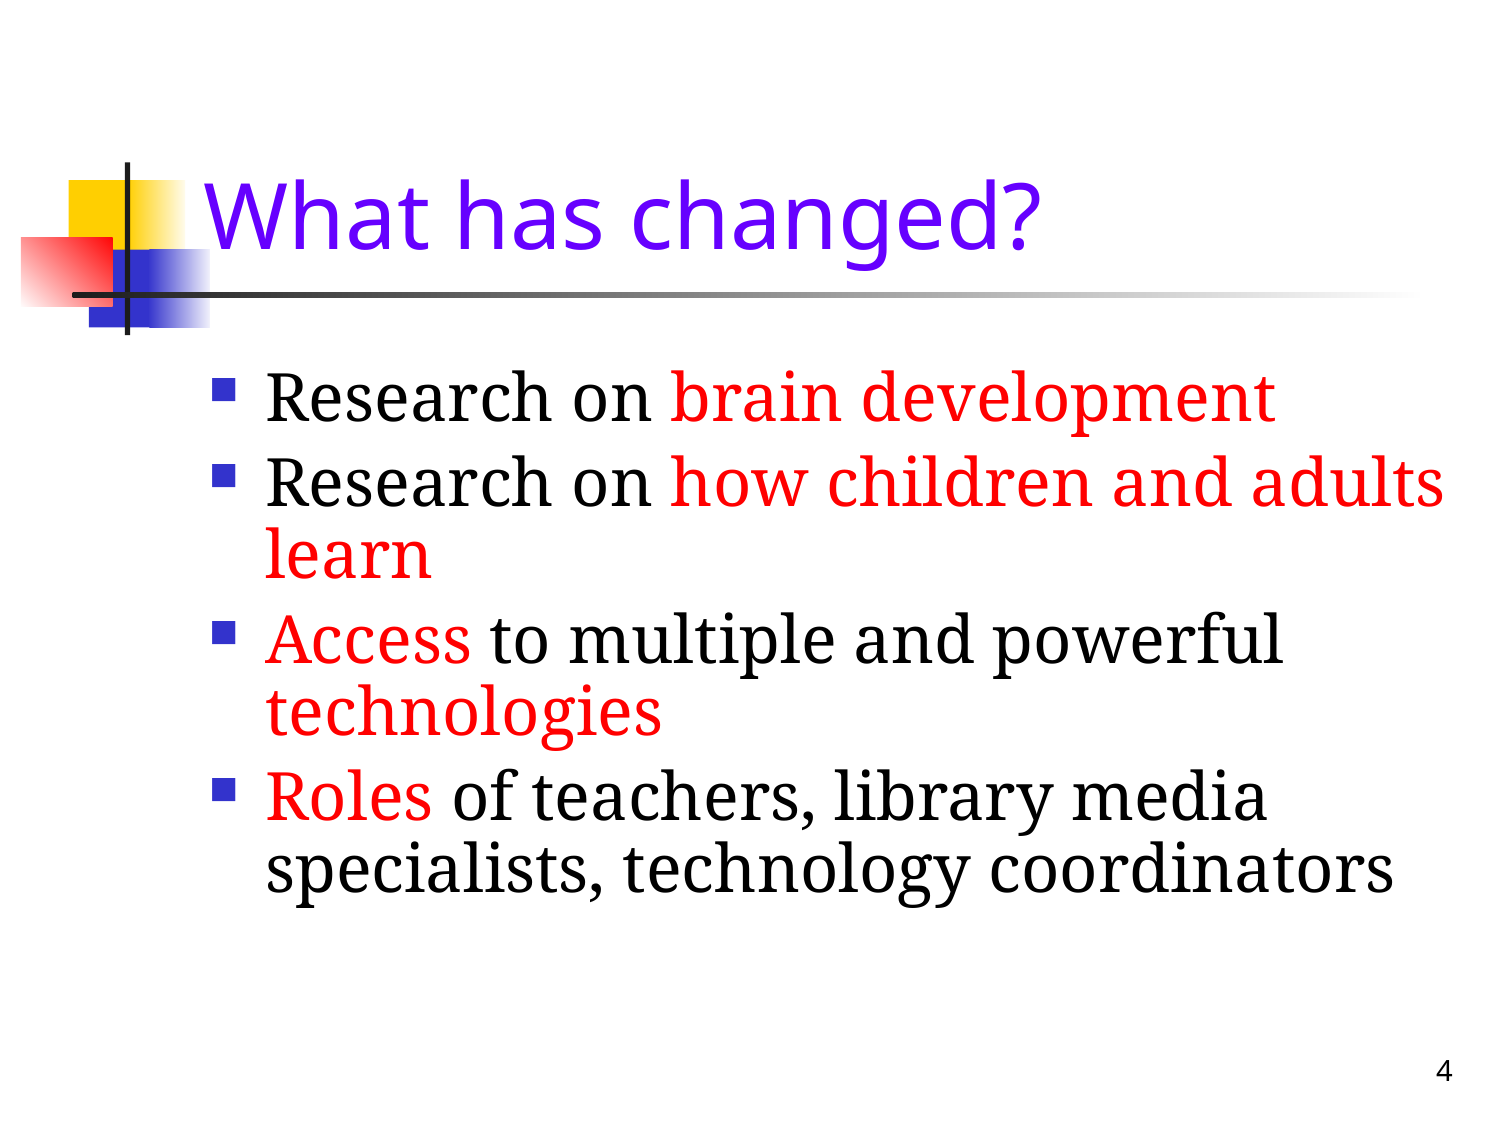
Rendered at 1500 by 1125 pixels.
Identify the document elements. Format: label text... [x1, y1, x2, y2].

title What has changed? [188, 34, 1468, 276]
slide_number 4 [1154, 1023, 1468, 1100]
list Research on brain development Research on how children and adults learn Access to multiple and powerful technologies Roles of teachers, library media specialists, technology coordinators [193, 355, 1470, 956]
